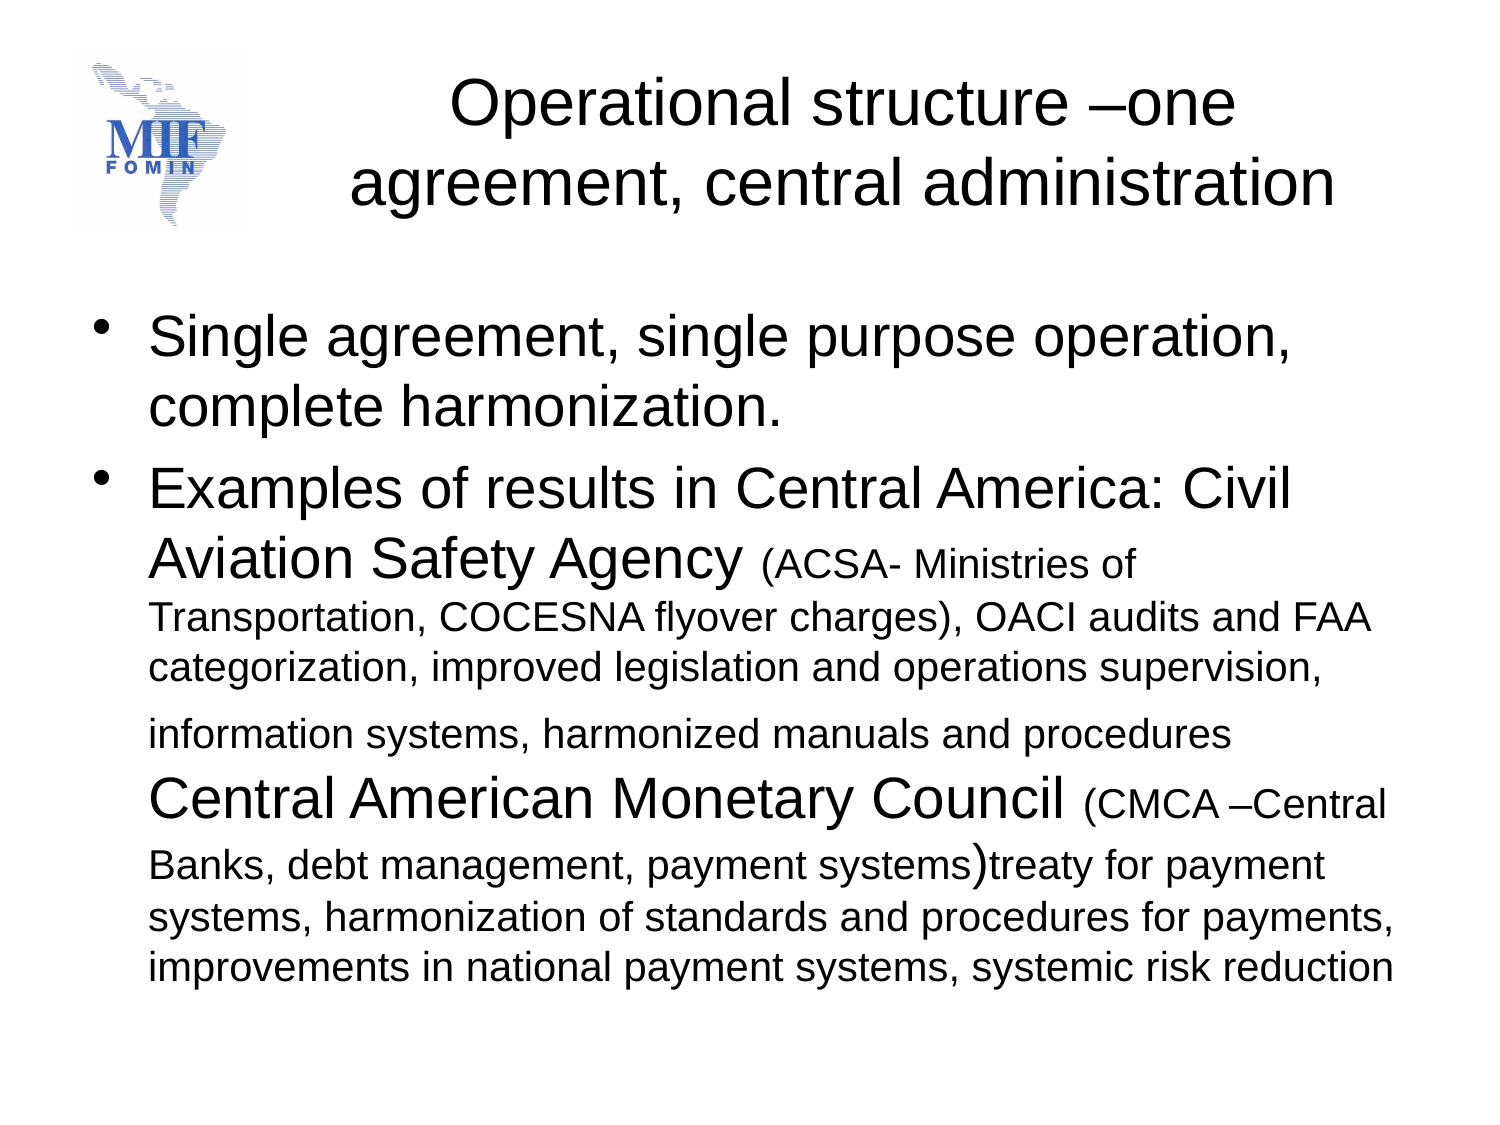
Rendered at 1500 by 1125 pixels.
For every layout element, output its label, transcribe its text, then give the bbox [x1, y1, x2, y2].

title Operational structure –one agreement, central administration [262, 44, 1426, 233]
list Single agreement, single purpose operation, complete harmonization. Examples of results in Central America: Civil Aviation Safety Agency (ACSA- Ministries of Transportation, COCESNA flyover charges), OACI audits and FAA categorization, improved legislation and operations supervision, information systems, harmonized manuals and procedures Central American Monetary Council (CMCA –Central Banks, debt management, payment systems)treaty for payment systems, harmonization of standards and procedures for payments, improvements in national payment systems, systemic risk reduction [76, 290, 1428, 1034]
picture [75, 49, 247, 232]
